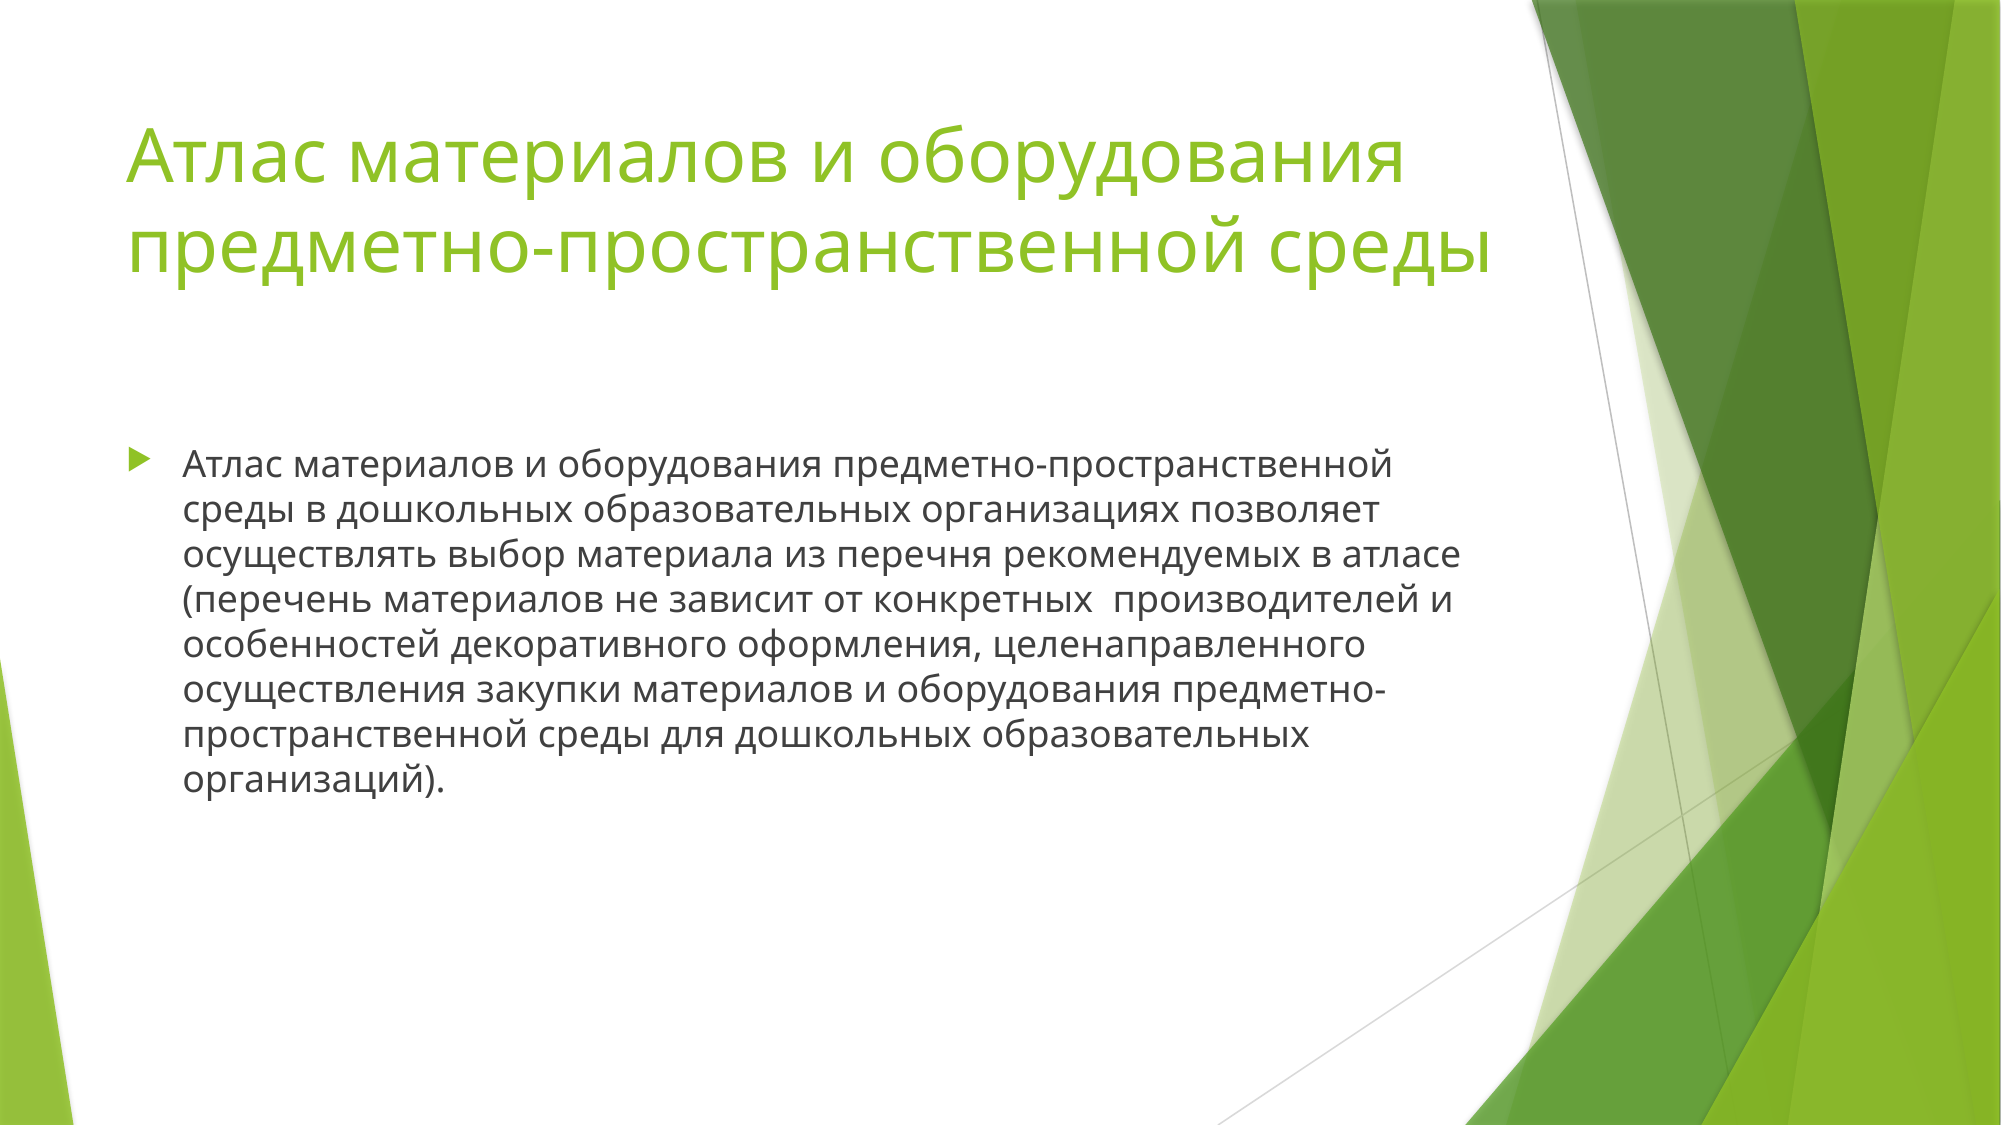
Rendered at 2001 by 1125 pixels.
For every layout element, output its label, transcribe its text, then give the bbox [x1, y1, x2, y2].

title Атлас материалов и оборудования предметно-пространственной среды [111, 99, 1522, 317]
list Атлас материалов и оборудования предметно-пространственной среды в дошкольных образовательных организациях позволяет осуществлять выбор материала из перечня рекомендуемых в атласе (перечень материалов не зависит от конкретных производителей и особенностей декоративного оформления, целенаправленного осуществления закупки материалов и оборудования предметно-пространственной среды для дошкольных образовательных организаций). [111, 432, 1522, 992]
